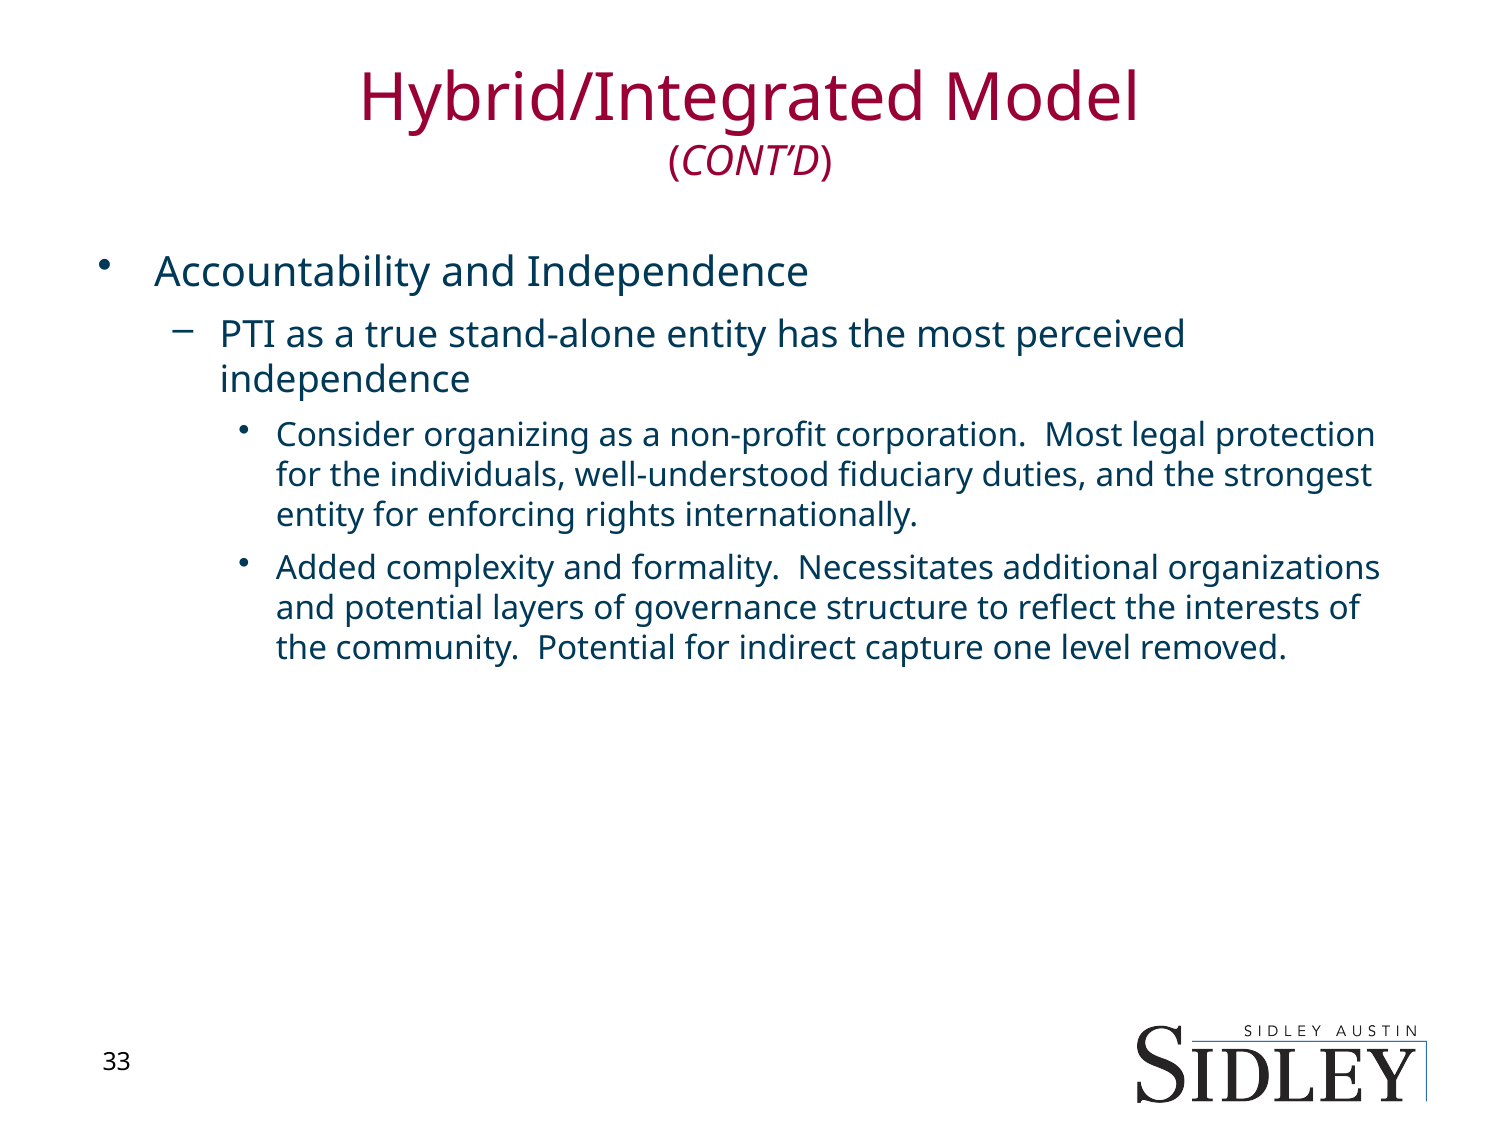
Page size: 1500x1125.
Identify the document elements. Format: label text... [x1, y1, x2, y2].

title Hybrid/Integrated Model (CONT’D) [82, 24, 1418, 213]
list Accountability and Independence PTI as a true stand-alone entity has the most perceived independence Consider organizing as a non-profit corporation. Most legal protection for the individuals, well-understood fiduciary duties, and the strongest entity for enforcing rights internationally. Added complexity and formality. Necessitates additional organizations and potential layers of governance structure to reflect the interests of the community. Potential for indirect capture one level removed. [82, 237, 1426, 988]
slide_number 33 [87, 1037, 401, 1098]
picture [1137, 1025, 1427, 1103]
